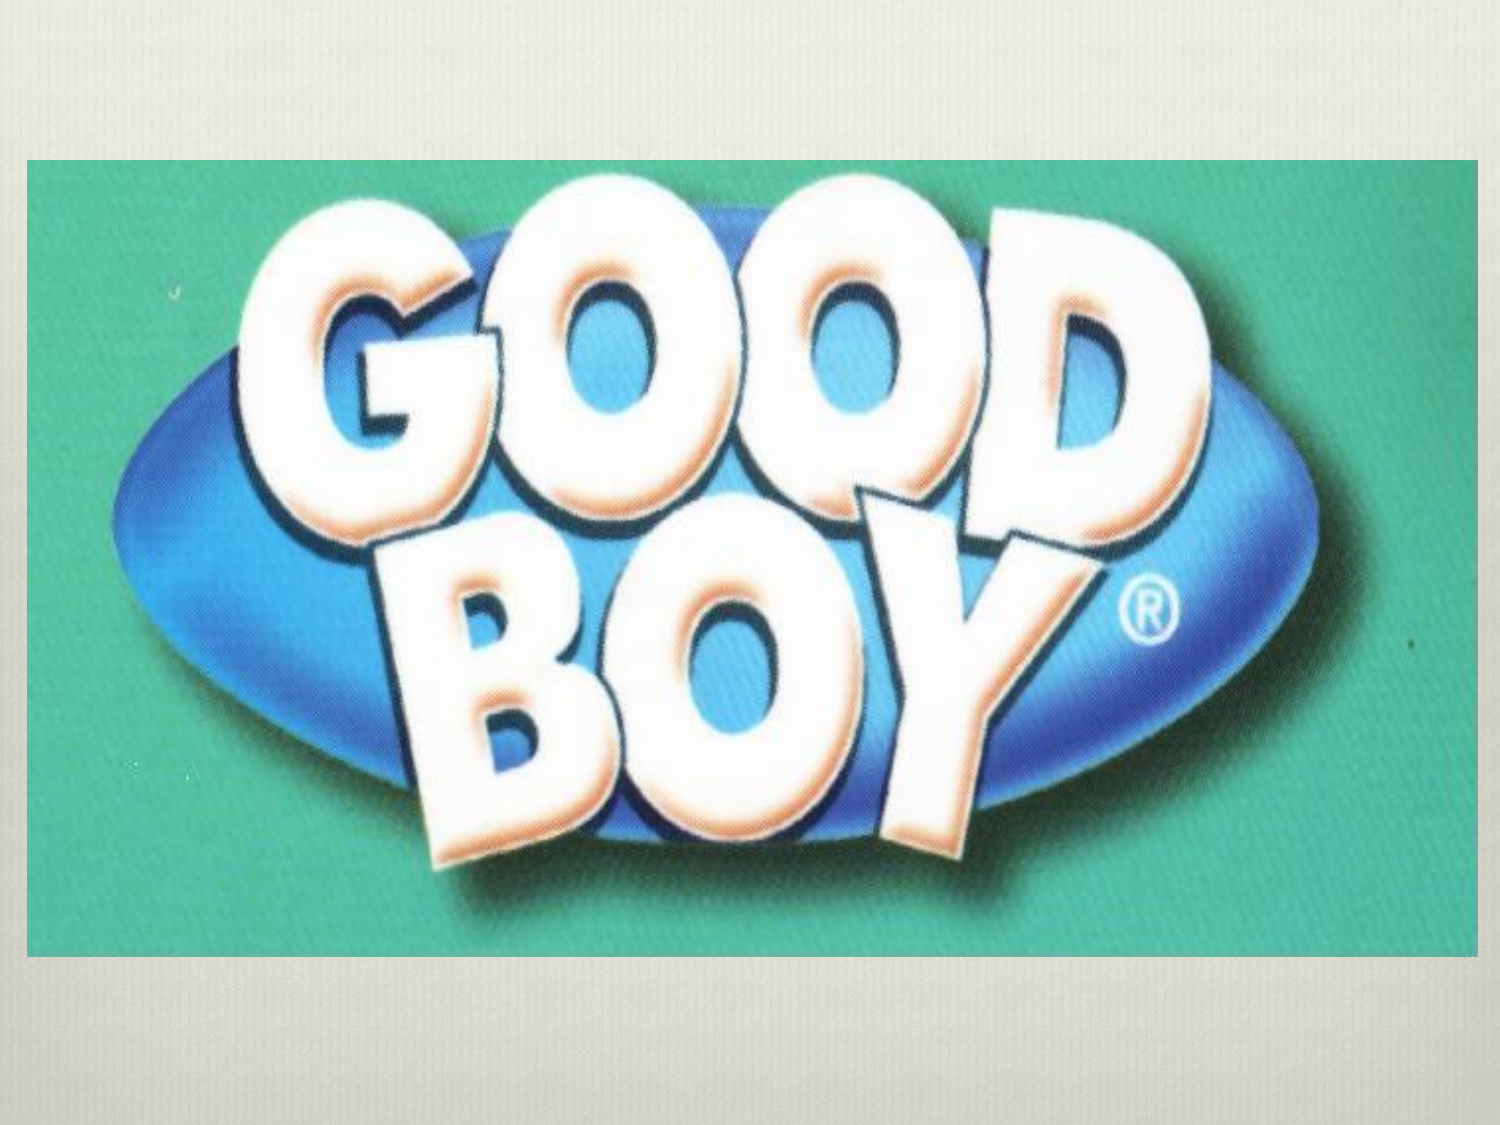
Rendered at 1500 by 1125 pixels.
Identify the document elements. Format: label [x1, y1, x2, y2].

list [26, 28, 1479, 1089]
